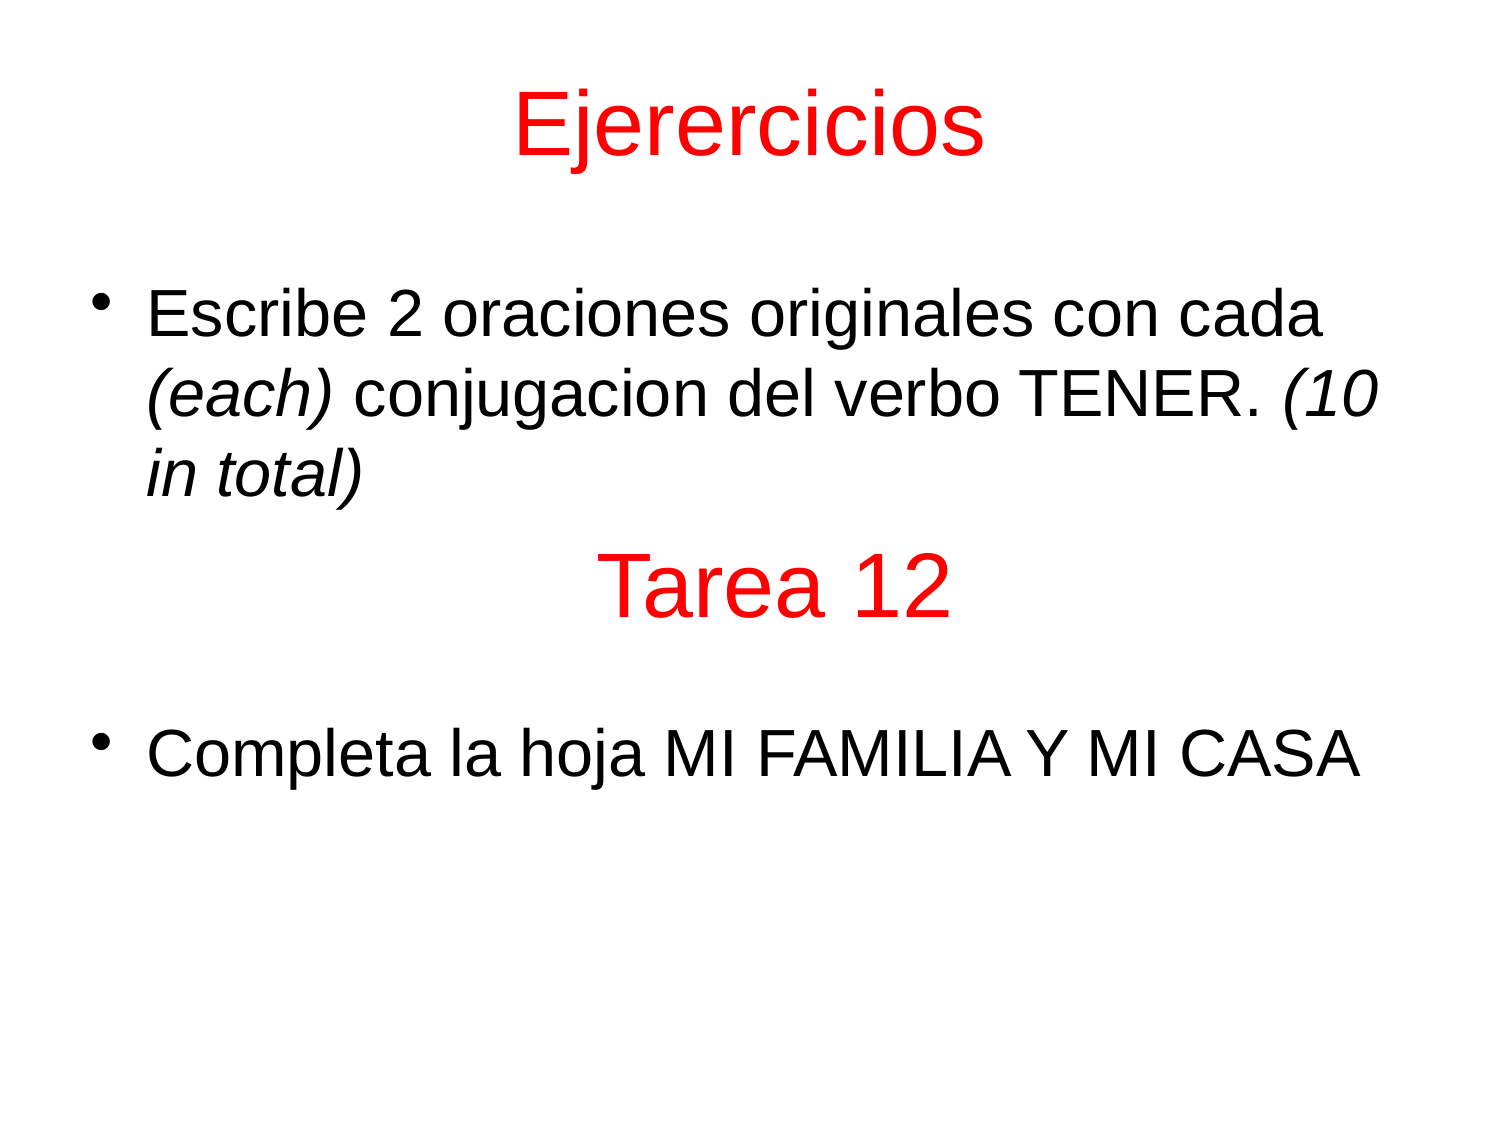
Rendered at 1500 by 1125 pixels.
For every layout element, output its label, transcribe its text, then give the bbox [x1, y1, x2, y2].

text_box Tarea 12 [99, 487, 1450, 675]
title Ejerercicios [75, 24, 1425, 213]
list Escribe 2 oraciones originales con cada (each) conjugacion del verbo TENER. (10 in total) Completa la hoja MI FAMILIA Y MI CASA [75, 262, 1425, 1005]
